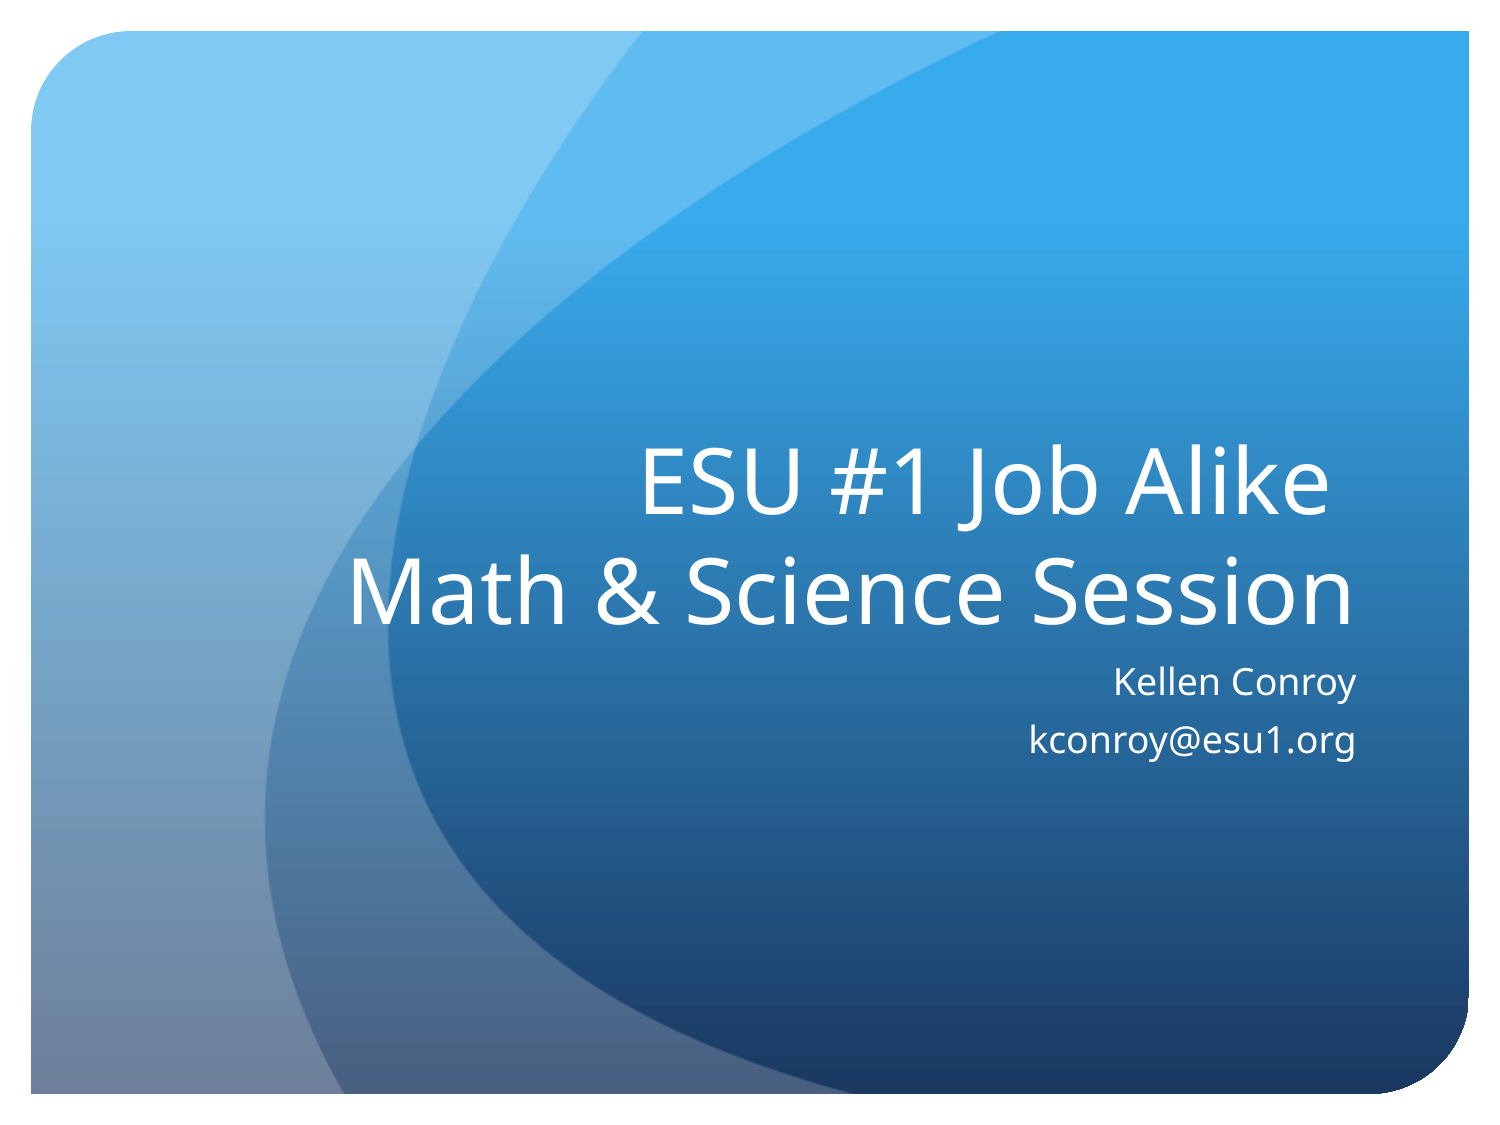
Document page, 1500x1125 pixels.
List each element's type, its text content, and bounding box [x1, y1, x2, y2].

picture [25, 30, 1474, 1095]
subtitle Kellen Conroy kconroy@esu1.org [262, 650, 1372, 939]
title ESU #1 Job Alike Math & Science Session [262, 408, 1372, 650]
